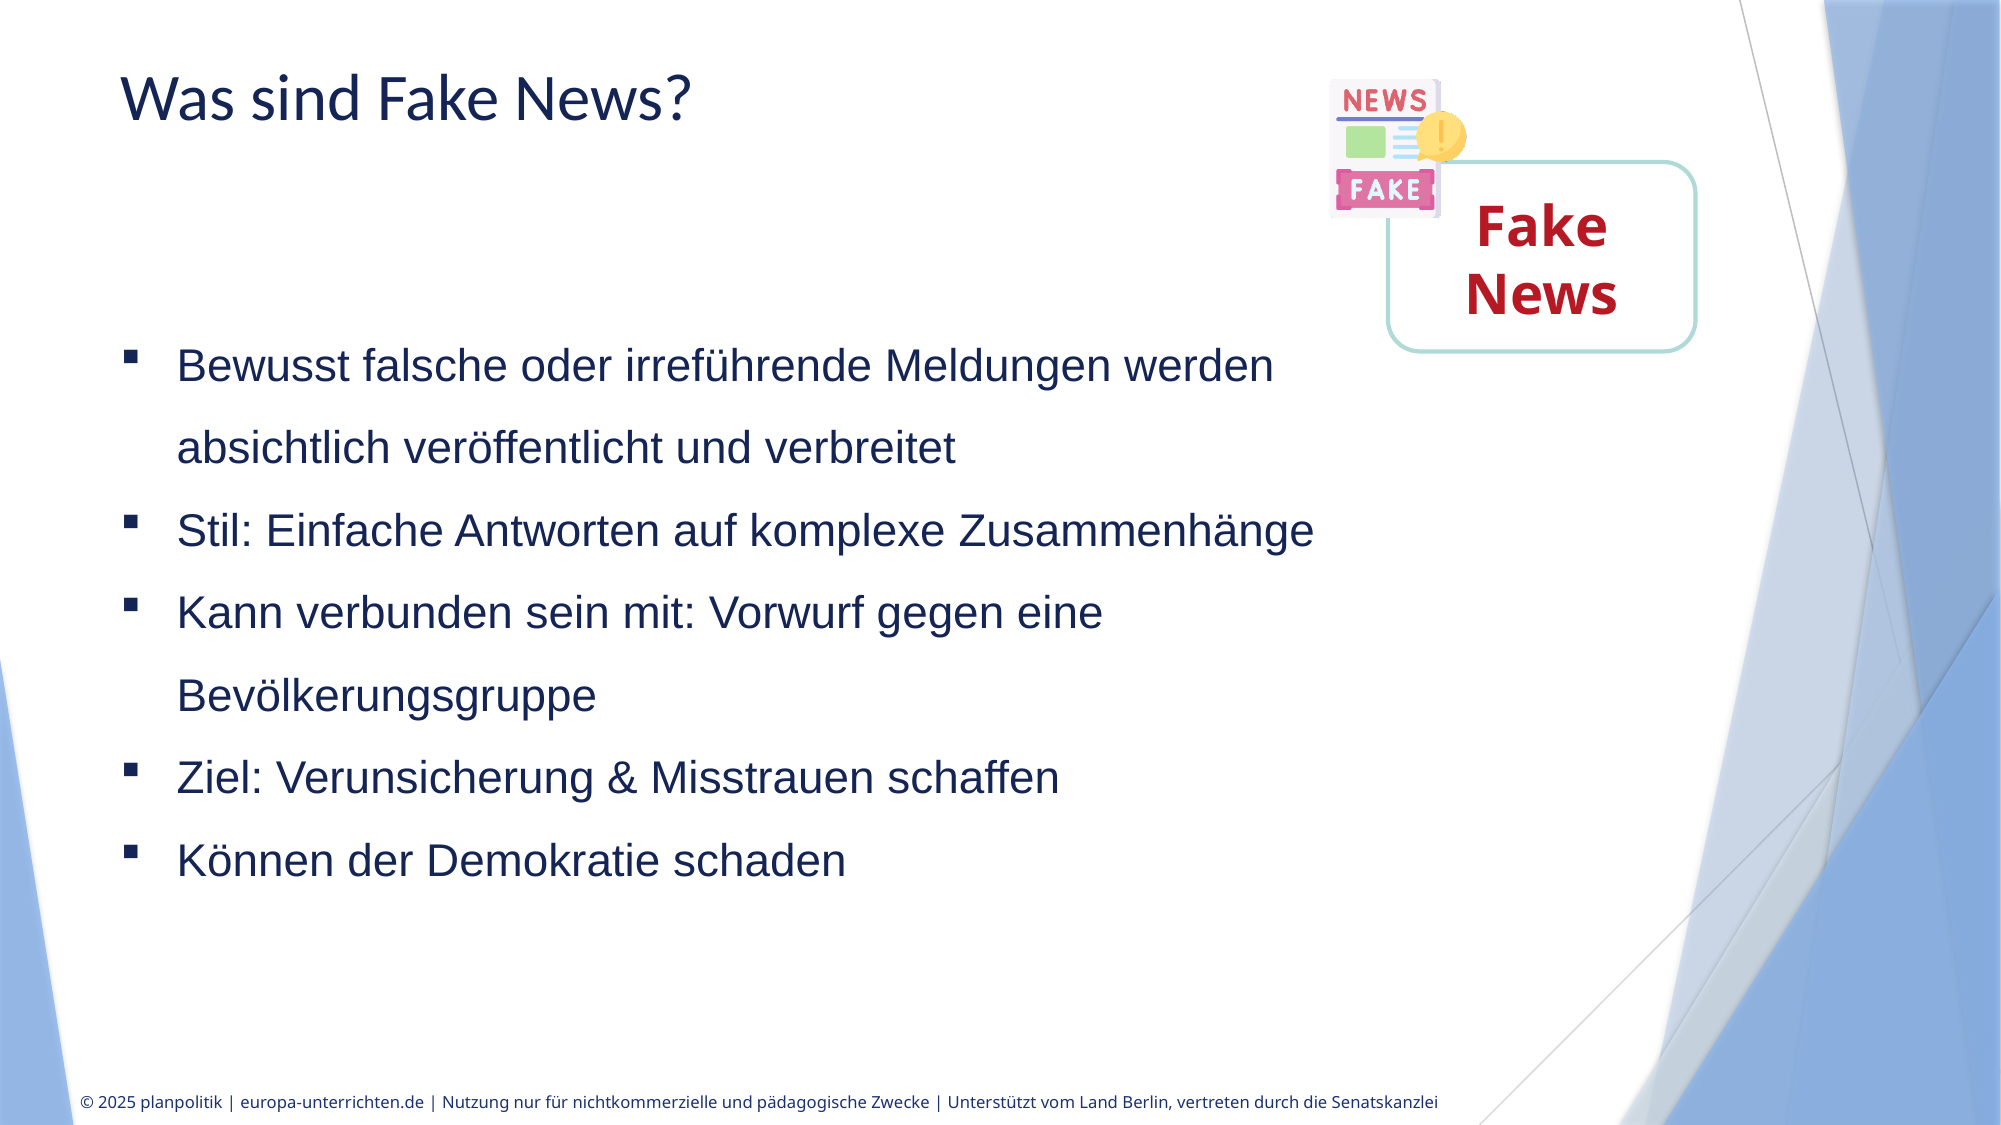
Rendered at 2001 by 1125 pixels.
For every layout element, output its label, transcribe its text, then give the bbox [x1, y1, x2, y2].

picture [1327, 78, 1467, 219]
title Was sind Fake News? [105, 45, 1456, 234]
text_box Fake News [1430, 186, 1654, 271]
text_box [1387, 162, 1696, 352]
text_box Bewusst falsche oder irreführende Meldungen werden absichtlich veröffentlicht und verbreitet Stil: Einfache Antworten auf komplexe Zusammenhänge Kann verbunden sein mit: Vorwurf gegen eine Bevölkerungsgruppe Ziel: Verunsicherung & Misstrauen schaffen Können der Demokratie schaden [105, 300, 1467, 893]
